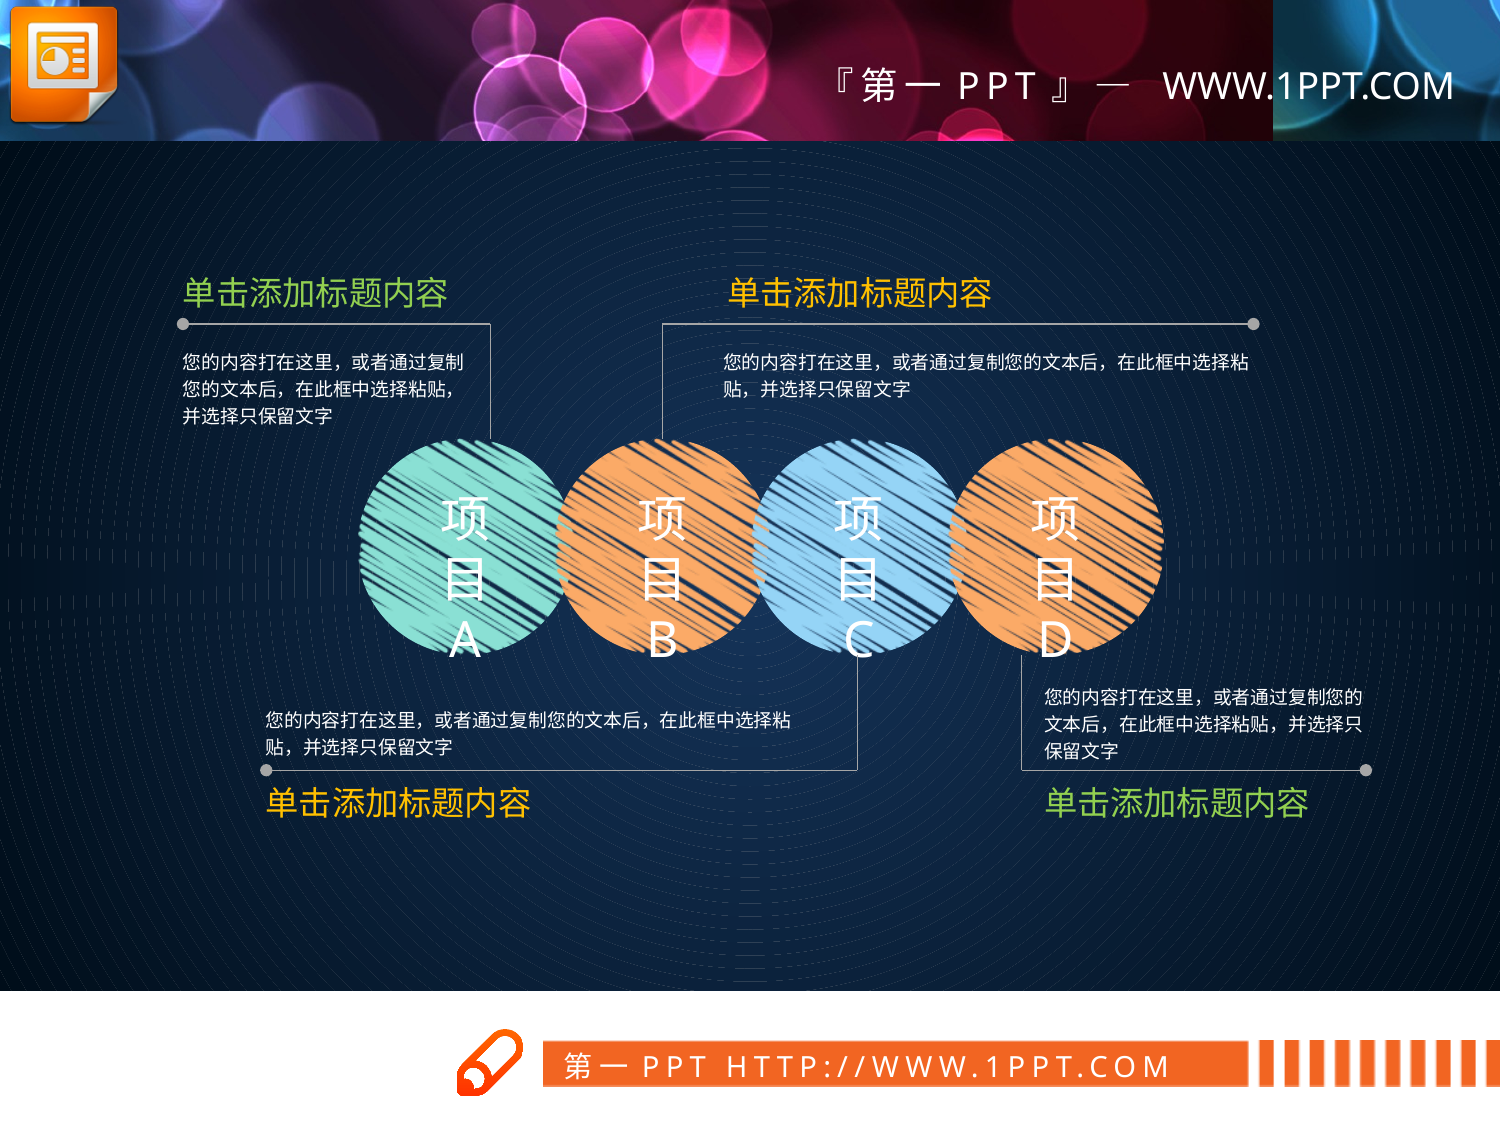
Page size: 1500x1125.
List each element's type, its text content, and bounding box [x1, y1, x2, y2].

text_box 项目 A [400, 479, 531, 675]
text_box 您的内容打在这里，或者通过复制您的文本后，在此框中选择粘贴，并选择只保留文字 [723, 346, 1254, 400]
picture [543, 1040, 1500, 1087]
text_box 单击添加标题内容 [265, 781, 574, 822]
text_box 您的内容打在这里，或者通过复制您的文本后，在此框中选择粘贴，并选择只保留文字 [1044, 681, 1364, 763]
text_box [554, 438, 761, 633]
text_box 您的内容打在这里，或者通过复制您的文本后，在此框中选择粘贴，并选择只保留文字 [265, 704, 796, 759]
text_box 单击添加标题内容 [1044, 781, 1353, 822]
text_box [357, 438, 564, 633]
text_box [750, 438, 957, 634]
text_box 项目 C [794, 479, 924, 675]
text_box 单击添加标题内容 [727, 272, 1036, 313]
text_box 项目 B [597, 479, 728, 675]
text_box [947, 438, 1165, 634]
text_box 项目 D [990, 479, 1121, 675]
text_box 您的内容打在这里，或者通过复制您的文本后，在此框中选择粘贴，并选择只保留文字 [182, 346, 466, 427]
picture [0, 0, 1500, 141]
text_box 单击添加标题内容 [183, 272, 492, 313]
